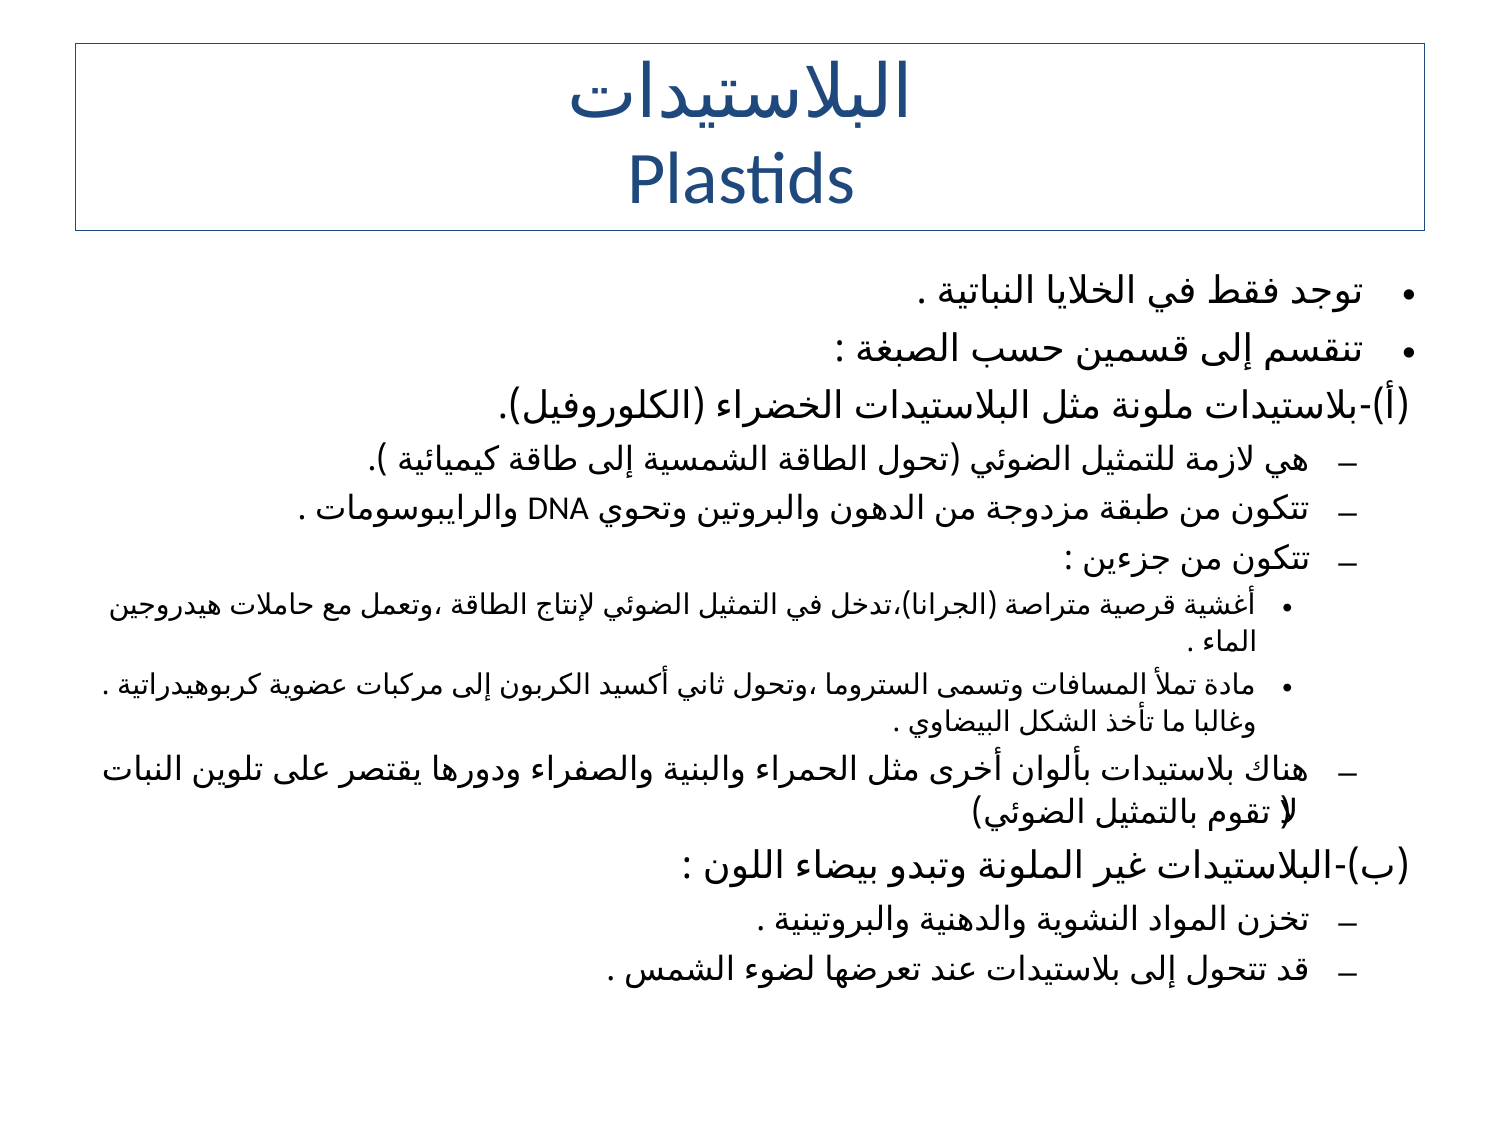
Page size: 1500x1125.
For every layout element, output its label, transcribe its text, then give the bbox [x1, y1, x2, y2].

title البلاستيدات Plastids [75, 43, 1425, 231]
list توجد فقط في الخلايا النباتية . تنقسم إلى قسمين حسب الصبغة : (أ)-بلاستيدات ملونة مثل البلاستيدات الخضراء (الكلوروفيل). هي لازمة للتمثيل الضوئي (تحول الطاقة الشمسية إلى طاقة كيميائية ). تتكون من طبقة مزدوجة من الدهون والبروتين وتحوي DNA والرايبوسومات . تتكون من جزءين : أغشية قرصية متراصة (الجرانا)،تدخل في التمثيل الضوئي لإنتاج الطاقة ،وتعمل مع حاملات هيدروجين الماء . مادة تملأ المسافات وتسمى الستروما ،وتحول ثاني أكسيد الكربون إلى مركبات عضوية كربوهيدراتية . وغالبا ما تأخذ الشكل البيضاوي . هناك بلاستيدات بألوان أخرى مثل الحمراء والبنية والصفراء ودورها يقتصر على تلوين النبات (لا تقوم بالتمثيل الضوئي) (ب)-البلاستيدات غير الملونة وتبدو بيضاء اللون : تخزن المواد النشوية والدهنية والبروتينية . قد تتحول إلى بلاستيدات عند تعرضها لضوء الشمس . [75, 262, 1425, 1005]
